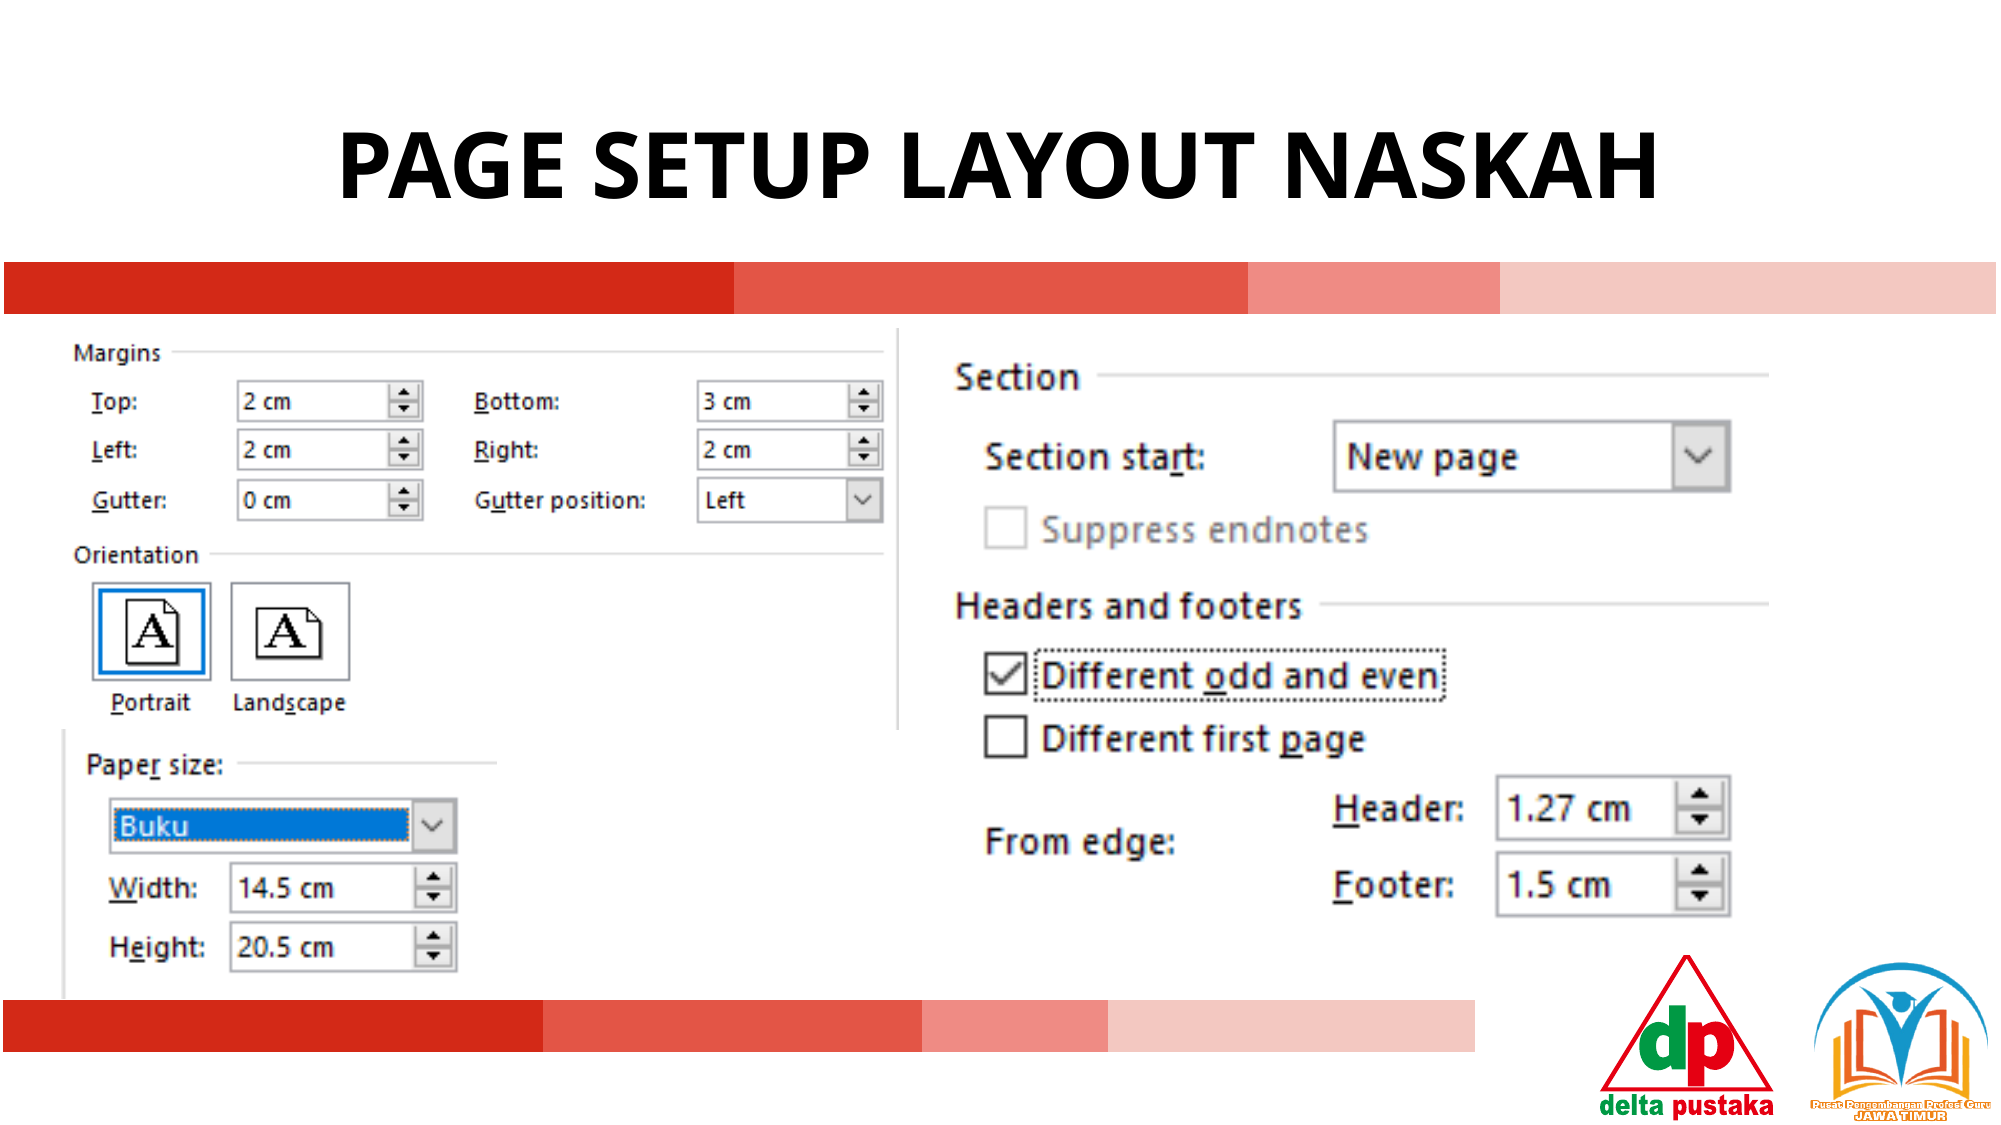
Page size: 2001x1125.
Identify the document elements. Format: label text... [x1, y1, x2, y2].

title PAGE SETUP LAYOUT NASKAH [137, 59, 1863, 259]
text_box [0, 259, 2000, 317]
picture [61, 328, 899, 999]
picture [929, 338, 1769, 956]
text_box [0, 937, 2000, 1125]
